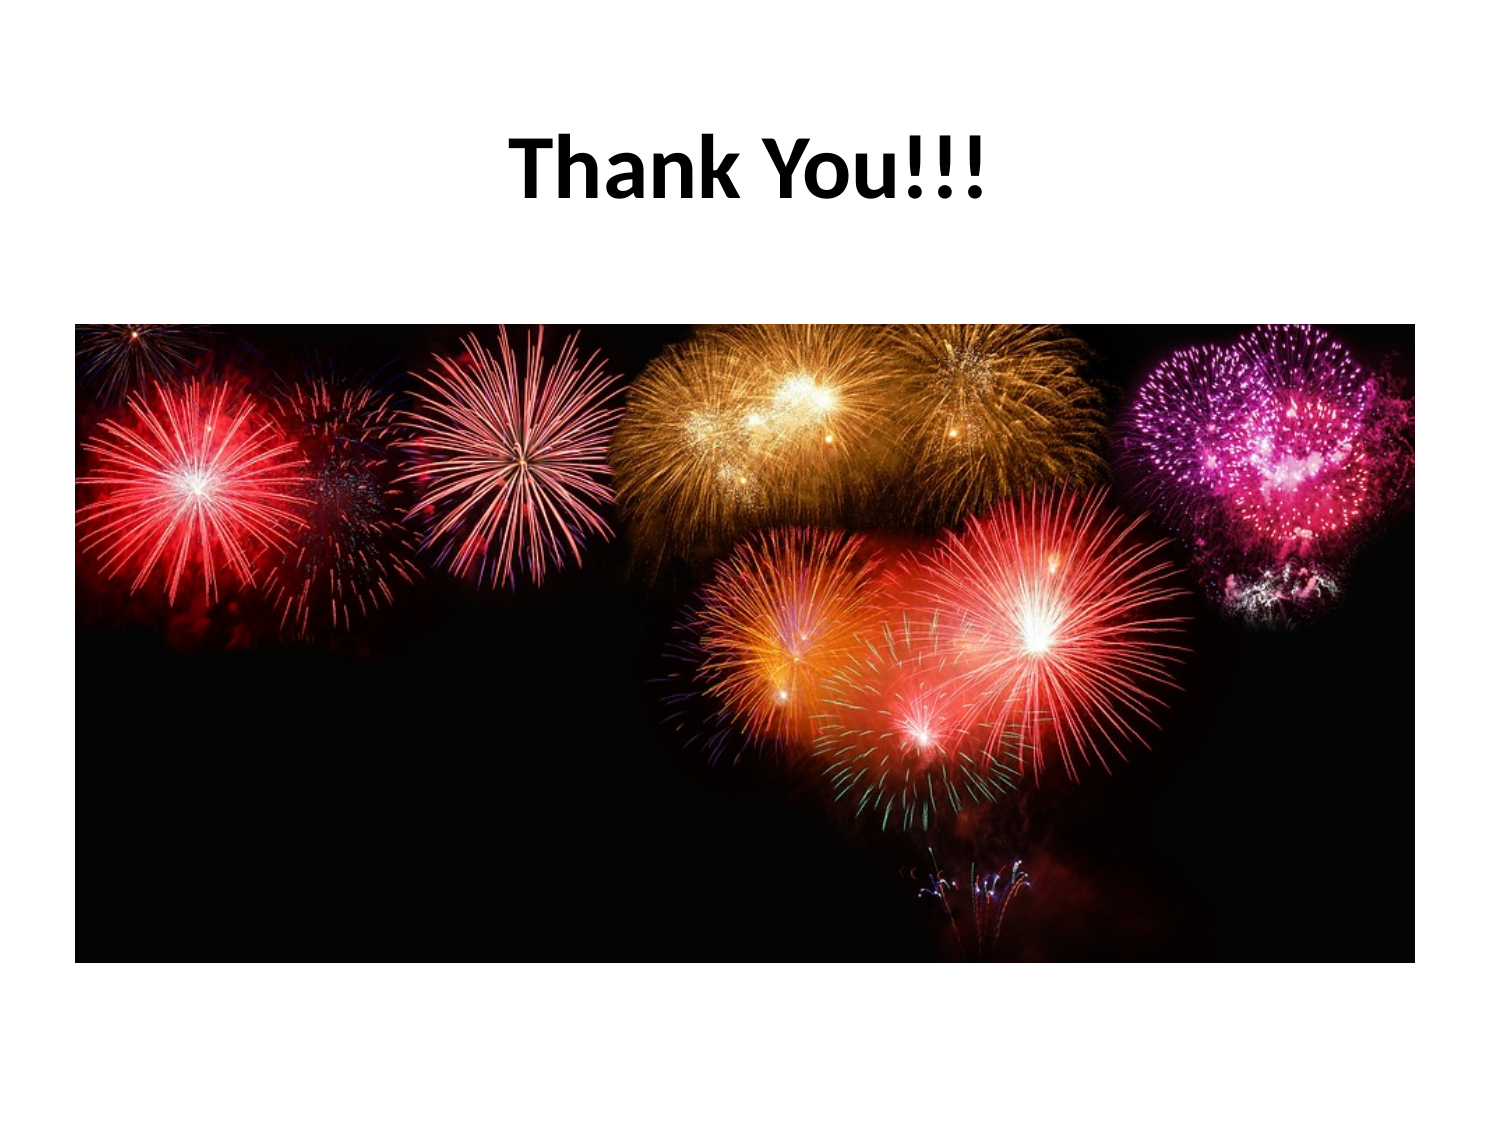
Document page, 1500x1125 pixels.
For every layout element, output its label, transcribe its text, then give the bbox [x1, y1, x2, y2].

text_box Thank You!!! [74, 99, 1425, 288]
picture [74, 324, 1415, 963]
